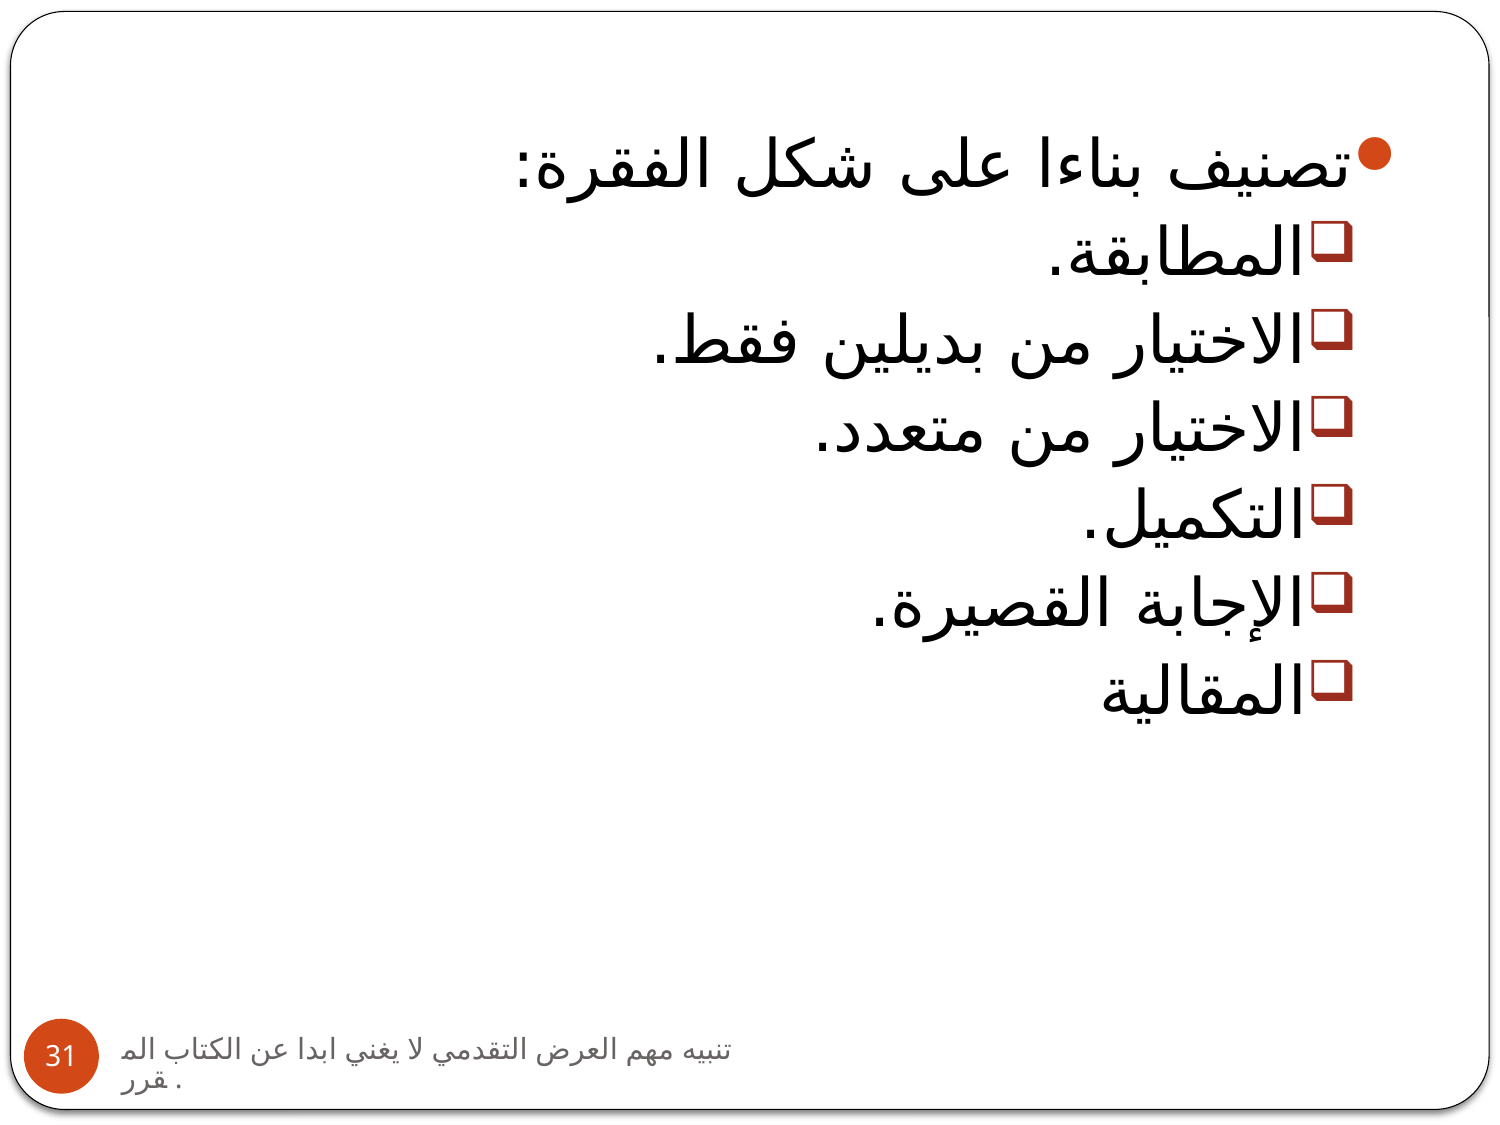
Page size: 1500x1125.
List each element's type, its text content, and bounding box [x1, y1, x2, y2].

list تصنيف بناءا على شكل الفقرة: المطابقة. الاختيار من بديلين فقط. الاختيار من متعدد. التكميل. الإجابة القصيرة. المقالية [75, 113, 1425, 1038]
slide_number 31 [23, 1018, 99, 1094]
footer تنبيه مهم العرض التقدمي لا يغني ابدا عن الكتاب المقرر. [150, 1038, 800, 1088]
